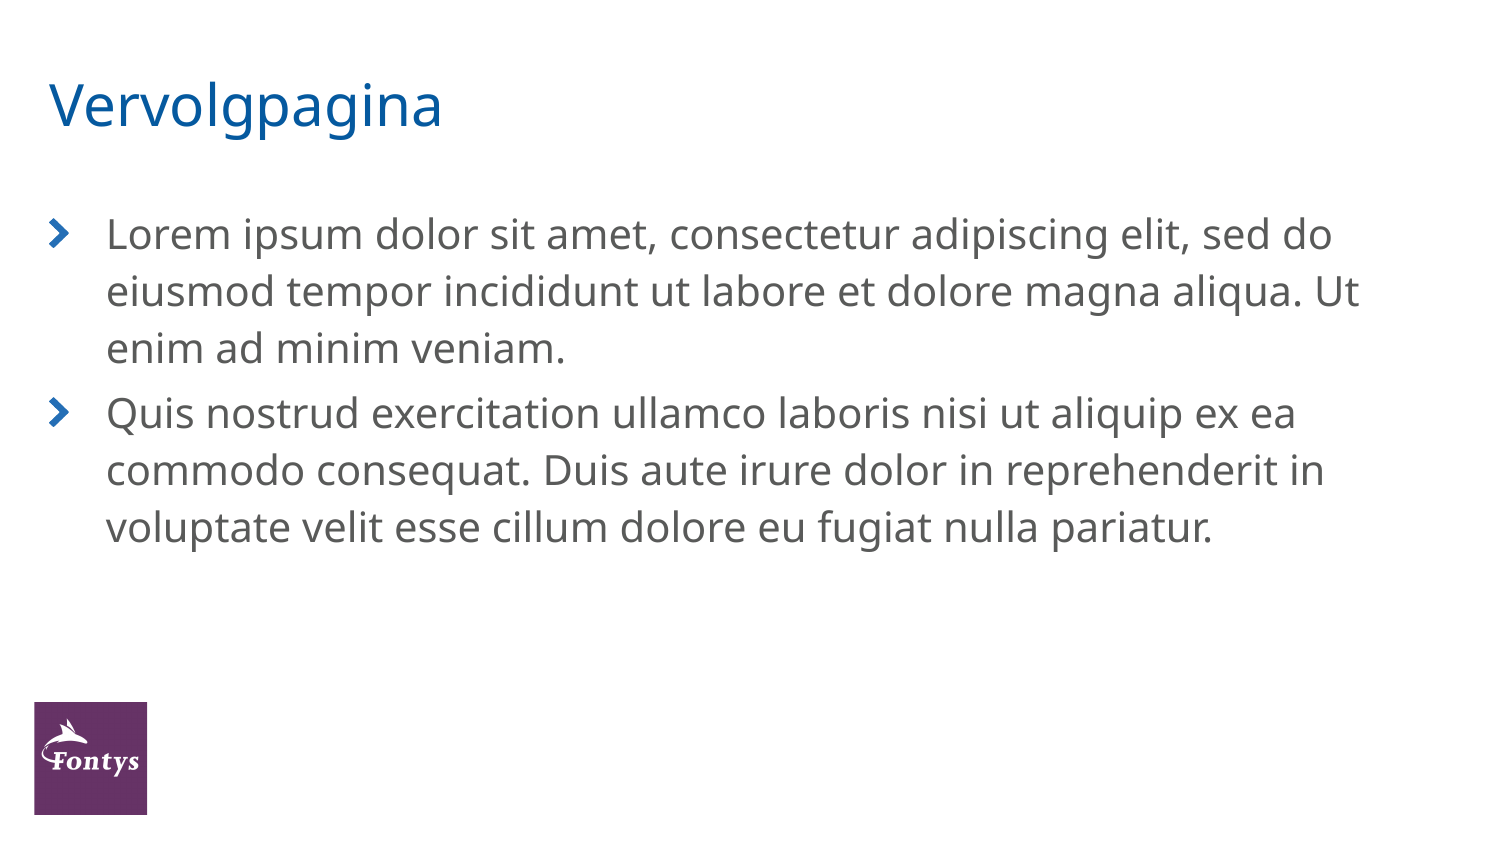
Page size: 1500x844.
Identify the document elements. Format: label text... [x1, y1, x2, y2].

picture [49, 397, 69, 427]
picture [49, 218, 69, 248]
list Lorem ipsum dolor sit amet, consectetur adipiscing elit, sed do eiusmod tempor incididunt ut labore et dolore magna aliqua. Ut enim ad minim veniam. Quis nostrud exercitation ullamco laboris nisi ut aliquip ex ea commodo consequat. Duis aute irure dolor in reprehenderit in voluptate velit esse cillum dolore eu fugiat nulla pariatur. [34, 196, 1466, 669]
title Vervolgpagina [34, 33, 1466, 175]
picture [34, 702, 159, 815]
